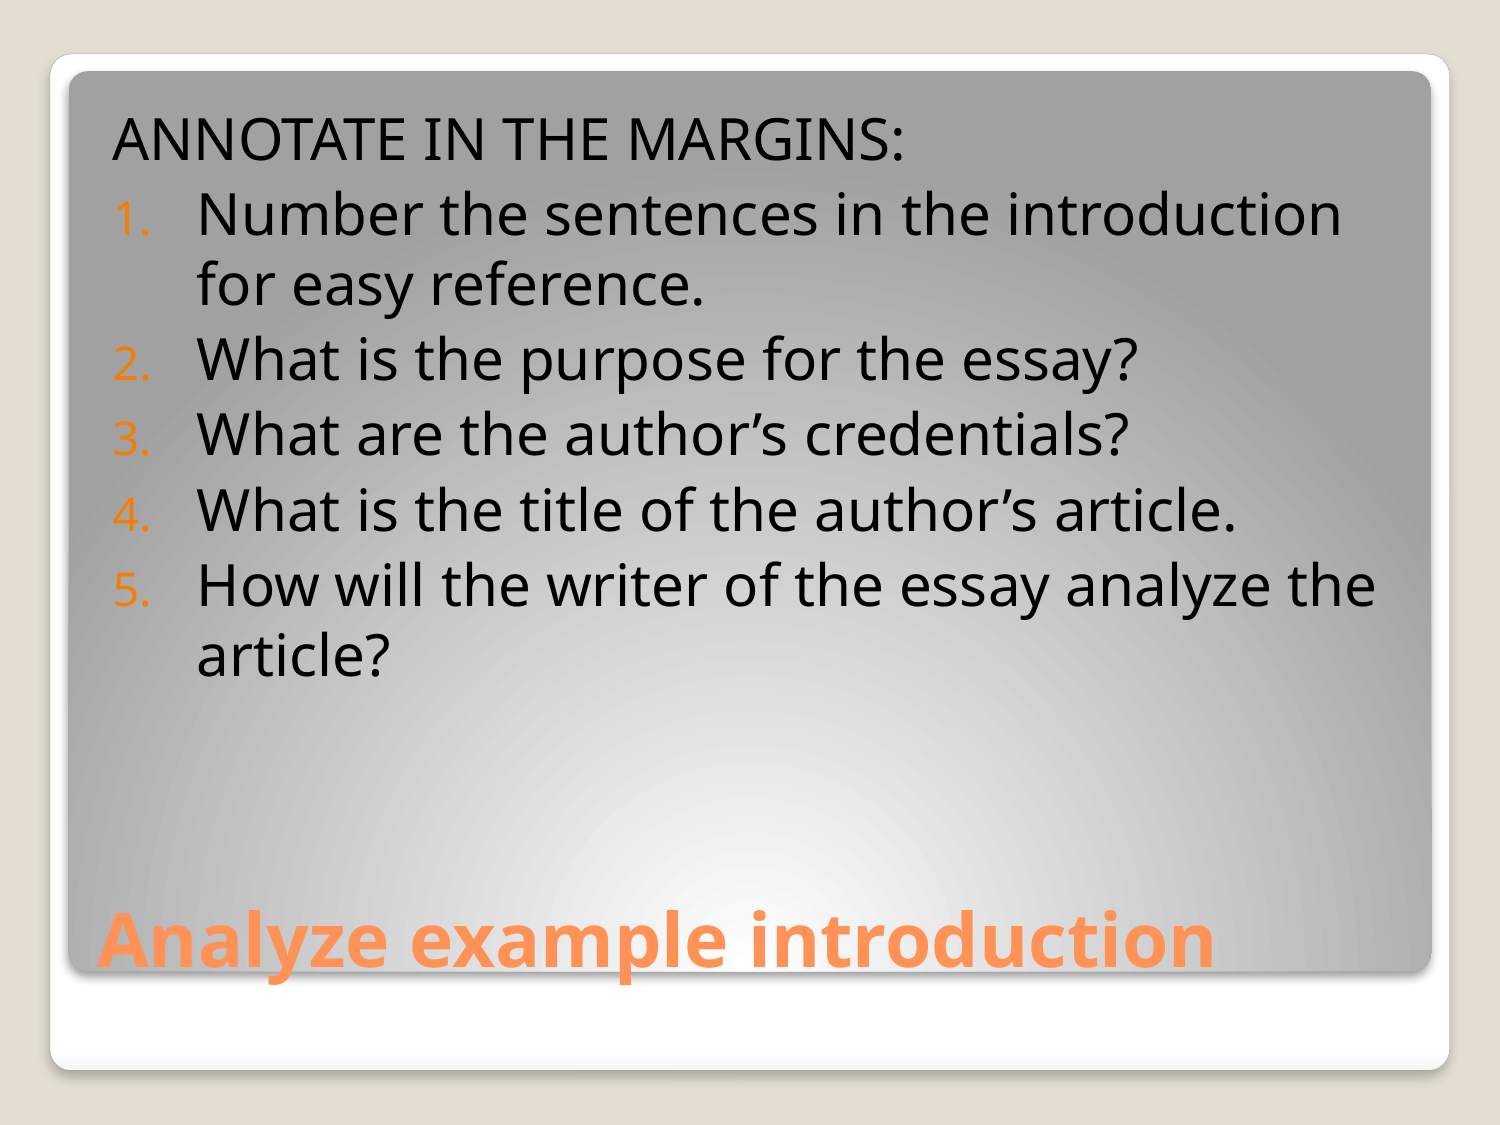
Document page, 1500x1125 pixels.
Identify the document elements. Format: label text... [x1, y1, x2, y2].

title Analyze example introduction [82, 817, 1425, 990]
list ANNOTATE IN THE MARGINS: Number the sentences in the introduction for easy reference. What is the purpose for the essay? What are the author’s credentials? What is the title of the author’s article. How will the writer of the essay analyze the article? [82, 86, 1425, 774]
